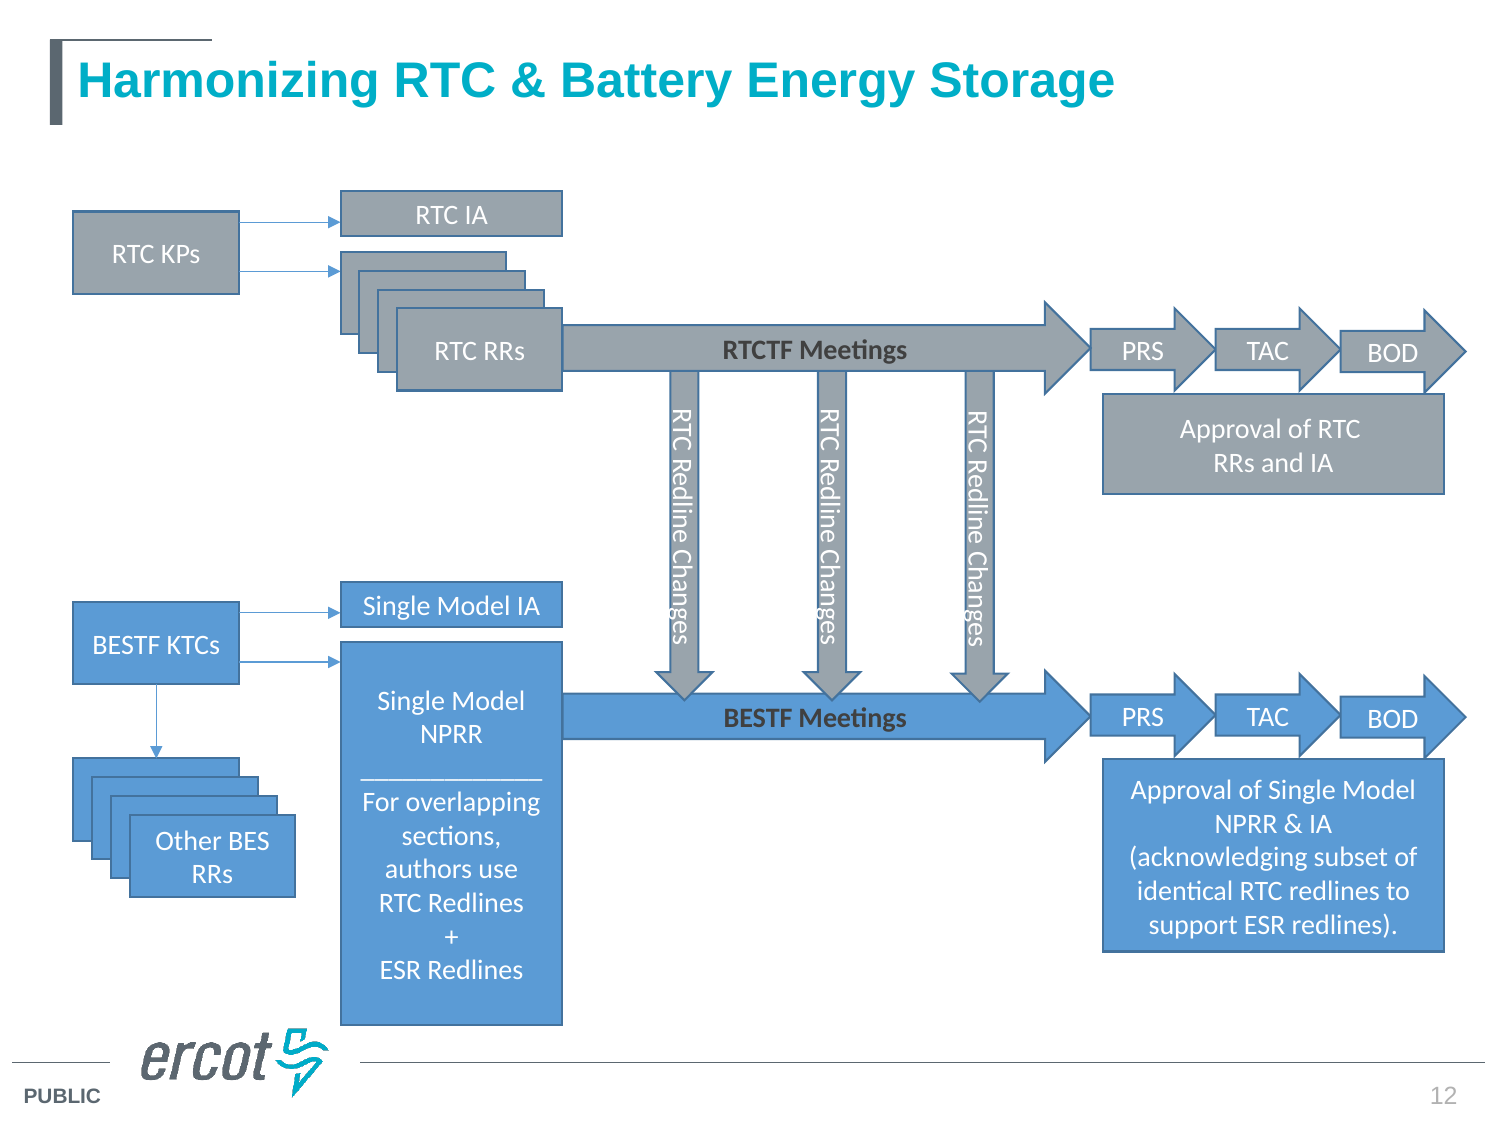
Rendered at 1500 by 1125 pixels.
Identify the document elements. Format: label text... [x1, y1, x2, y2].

text_box BOD [1340, 676, 1466, 759]
text_box BESTF KTCs [73, 602, 240, 685]
text_box RTCTF Meetings [562, 302, 1091, 394]
text_box Single Model NPRR _____________ For overlapping sections, authors use RTC Redlines + ESR Redlines [340, 642, 563, 1025]
text_box BOD [1340, 310, 1466, 393]
text_box TAC [1215, 308, 1340, 391]
text_box [110, 795, 277, 879]
text_box RTC KPs [73, 211, 240, 294]
text_box [92, 777, 258, 860]
text_box [340, 252, 507, 335]
text_box Approval of RTC RRs and IA [1103, 393, 1444, 495]
picture [137, 1024, 332, 1100]
text_box TAC [1215, 673, 1340, 757]
text_box RTC Redline Changes [803, 371, 861, 701]
text_box Approval of Single Model NPRR & IA (acknowledging subset of identical RTC redlines to support ESR redlines). [1103, 759, 1444, 952]
slide_number 12 [1400, 1076, 1488, 1113]
text_box RTC Redline Changes [656, 371, 713, 701]
text_box PRS [1090, 673, 1215, 757]
text_box RTC Redline Changes [951, 371, 1008, 702]
text_box RTC IA [340, 191, 563, 236]
text_box PRS [1090, 308, 1215, 391]
text_box Other BES RRs [129, 814, 296, 897]
text_box [378, 289, 544, 372]
text_box [73, 758, 240, 841]
text_box BESTF Meetings [562, 670, 1090, 762]
text_box Single Model IA [340, 581, 563, 627]
text_box RTC RRs [396, 308, 563, 391]
title Harmonizing RTC & Battery Energy Storage [62, 39, 1450, 125]
text_box [359, 270, 525, 353]
